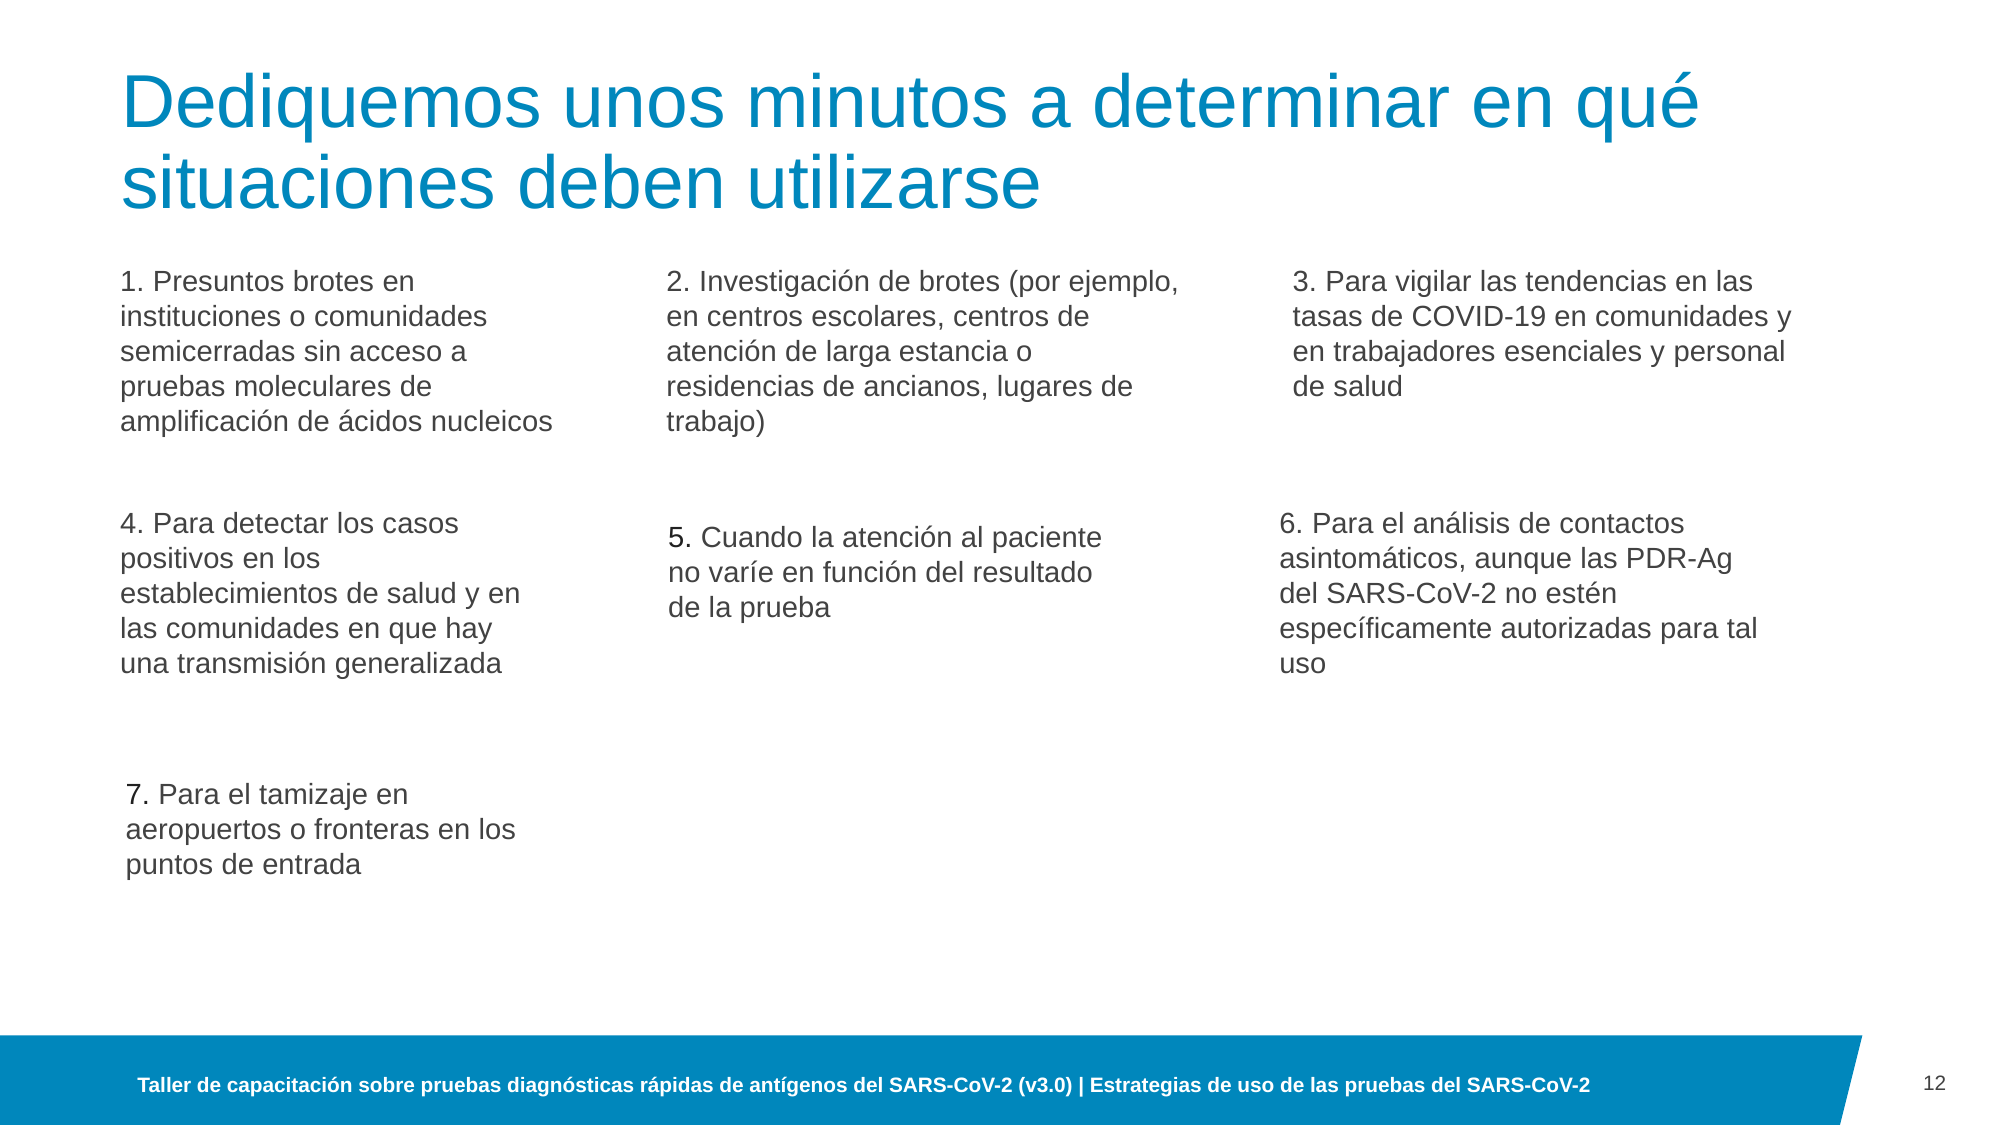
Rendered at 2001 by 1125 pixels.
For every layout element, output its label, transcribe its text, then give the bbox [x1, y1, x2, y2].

text_box 1. Presuntos brotes en instituciones o comunidades semicerradas sin acceso a pruebas moleculares de amplificación de ácidos nucleicos [105, 254, 586, 445]
text_box 5. Cuando la atención al paciente no varíe en función del resultado de la prueba [653, 510, 1150, 631]
title Dediquemos unos minutos a determinar en qué situaciones deben utilizarse [121, 70, 1846, 225]
footer Taller de capacitación sobre pruebas diagnósticas rápidas de antígenos del SARS-CoV-2 (v3.0) | Estrategias de uso de las pruebas del SARS-CoV-2 [137, 1042, 1733, 1125]
text_box [120, 404, 1432, 700]
slide_number 12 [1862, 1035, 1947, 1125]
text_box 2. Investigación de brotes (por ejemplo, en centros escolares, centros de atención de larga estancia o residencias de ancianos, lugares de trabajo) [651, 254, 1197, 445]
text_box 6. Para el análisis de contactos asintomáticos, aunque las PDR-Ag del SARS-CoV-2 no estén específicamente autorizadas para tal uso [1264, 496, 1795, 687]
text_box 7. Para el tamizaje en aeropuertos o fronteras en los puntos de entrada [110, 768, 561, 889]
text_box 3. Para vigilar las tendencias en las tasas de COVID-19 en comunidades y en trabajadores esenciales y personal de salud [1277, 254, 1812, 410]
text_box 4. Para detectar los casos positivos en los establecimientos de salud y en las comunidades en que hay una transmisión generalizada​ [105, 497, 556, 687]
